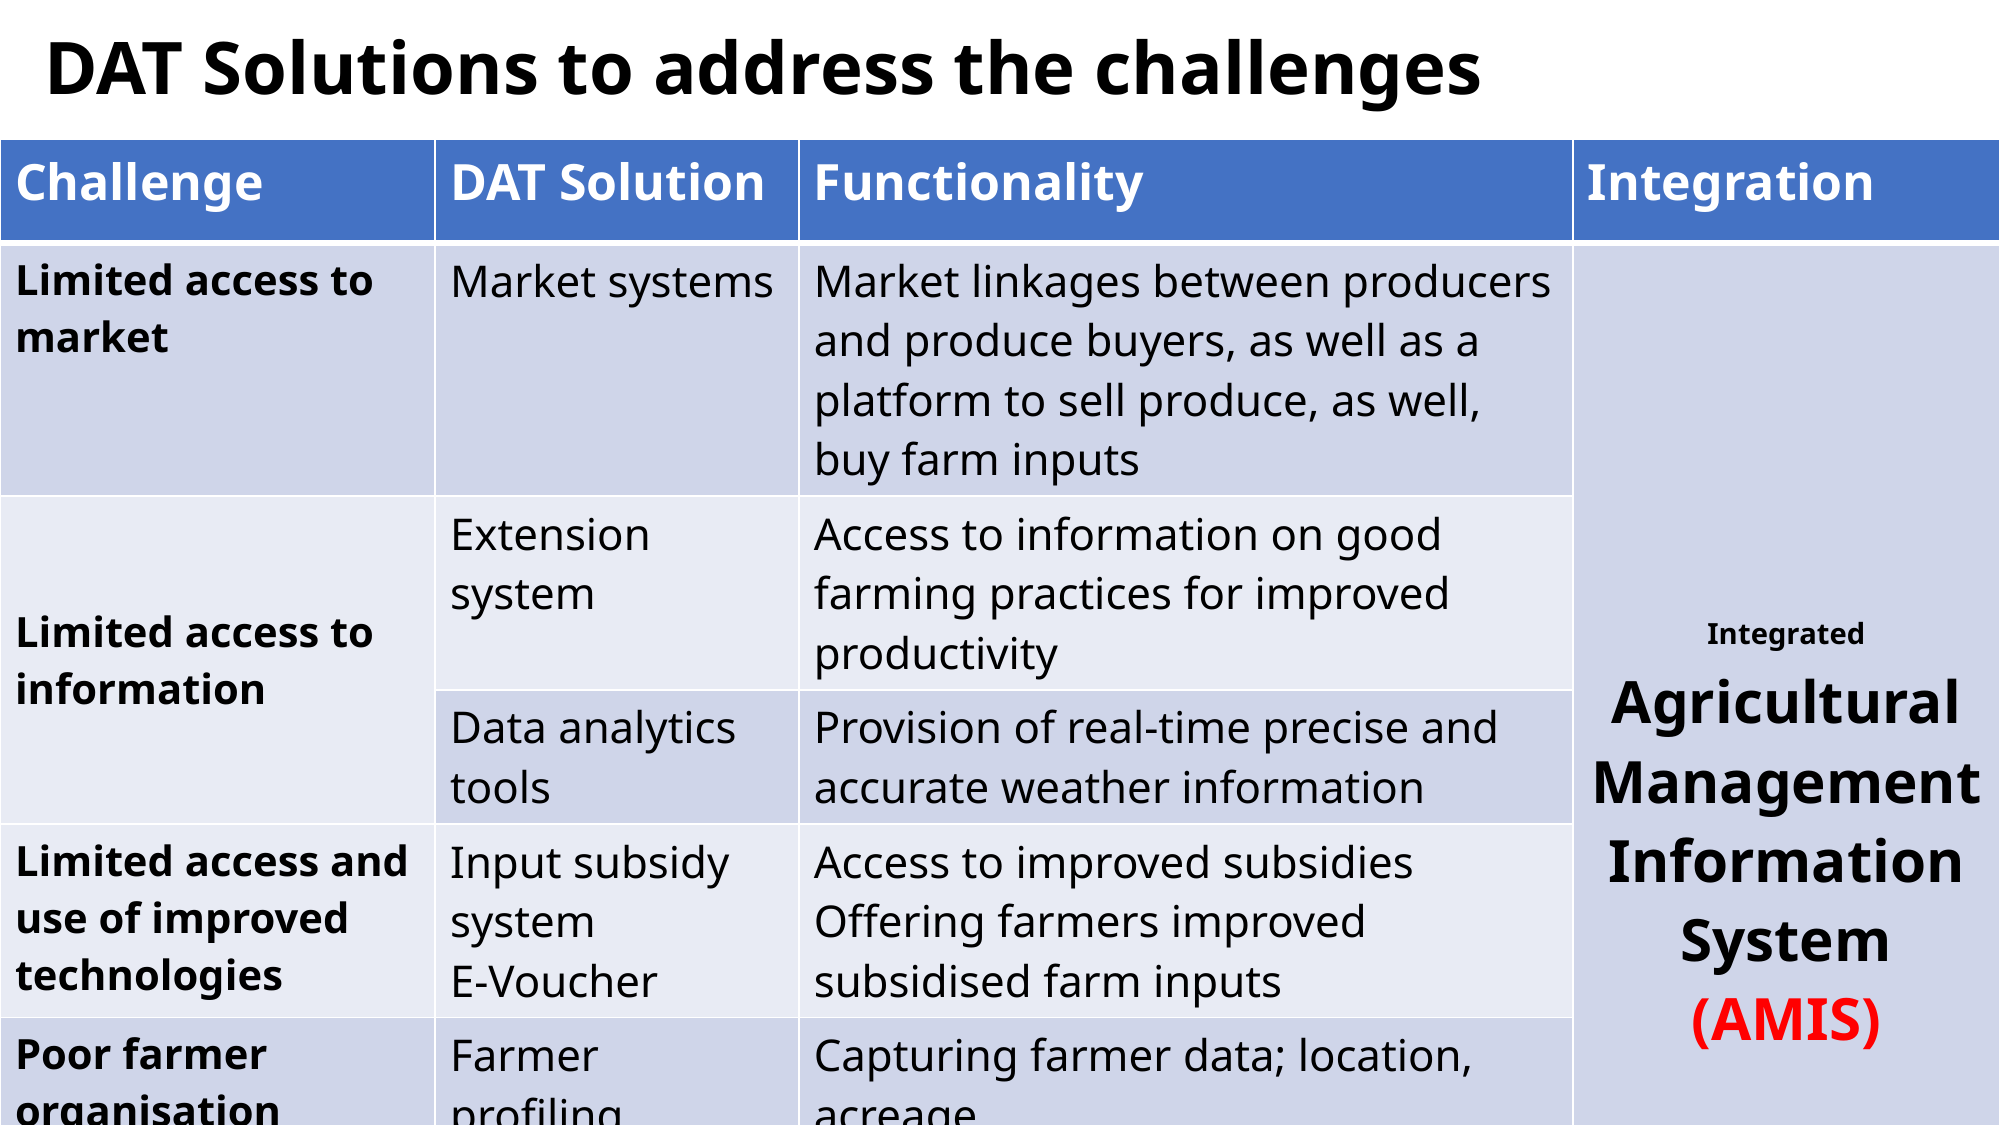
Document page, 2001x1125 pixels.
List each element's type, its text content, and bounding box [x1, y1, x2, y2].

table_cell Market systems [436, 246, 798, 495]
table_cell Poor farmer organisation [1, 1018, 434, 1125]
table_cell Access to information on good farming practices for improved productivity [800, 497, 1572, 689]
table_cell Limited access to market [1, 246, 434, 495]
table_cell Provision of real-time precise and accurate weather information [800, 691, 1572, 823]
table_cell Farmer profiling systems [436, 1018, 798, 1125]
table_header Functionality [800, 140, 1572, 240]
table_cell Capturing farmer data; location, acreage [800, 1018, 1572, 1125]
table_cell Access to improved subsidies Offering farmers improved subsidised farm inputs [800, 825, 1572, 1017]
table_header Integration [1574, 140, 1999, 240]
table_cell Integrated Agricultural Management Information System (AMIS) [1574, 246, 1999, 1125]
table_header Challenge [1, 140, 434, 240]
title DAT Solutions to address the challenges [29, 23, 1863, 119]
table_cell Input subsidy system E-Voucher [436, 825, 798, 1017]
table_cell Data analytics tools [436, 691, 798, 823]
table_cell Market linkages between producers and produce buyers, as well as a platform to sell produce, as well, buy farm inputs [800, 246, 1572, 495]
table_cell Limited access to information [1, 497, 434, 823]
table_cell Extension system [436, 497, 798, 689]
table_header DAT Solution [436, 140, 798, 240]
table_cell Limited access and use of improved technologies [1, 825, 434, 1017]
